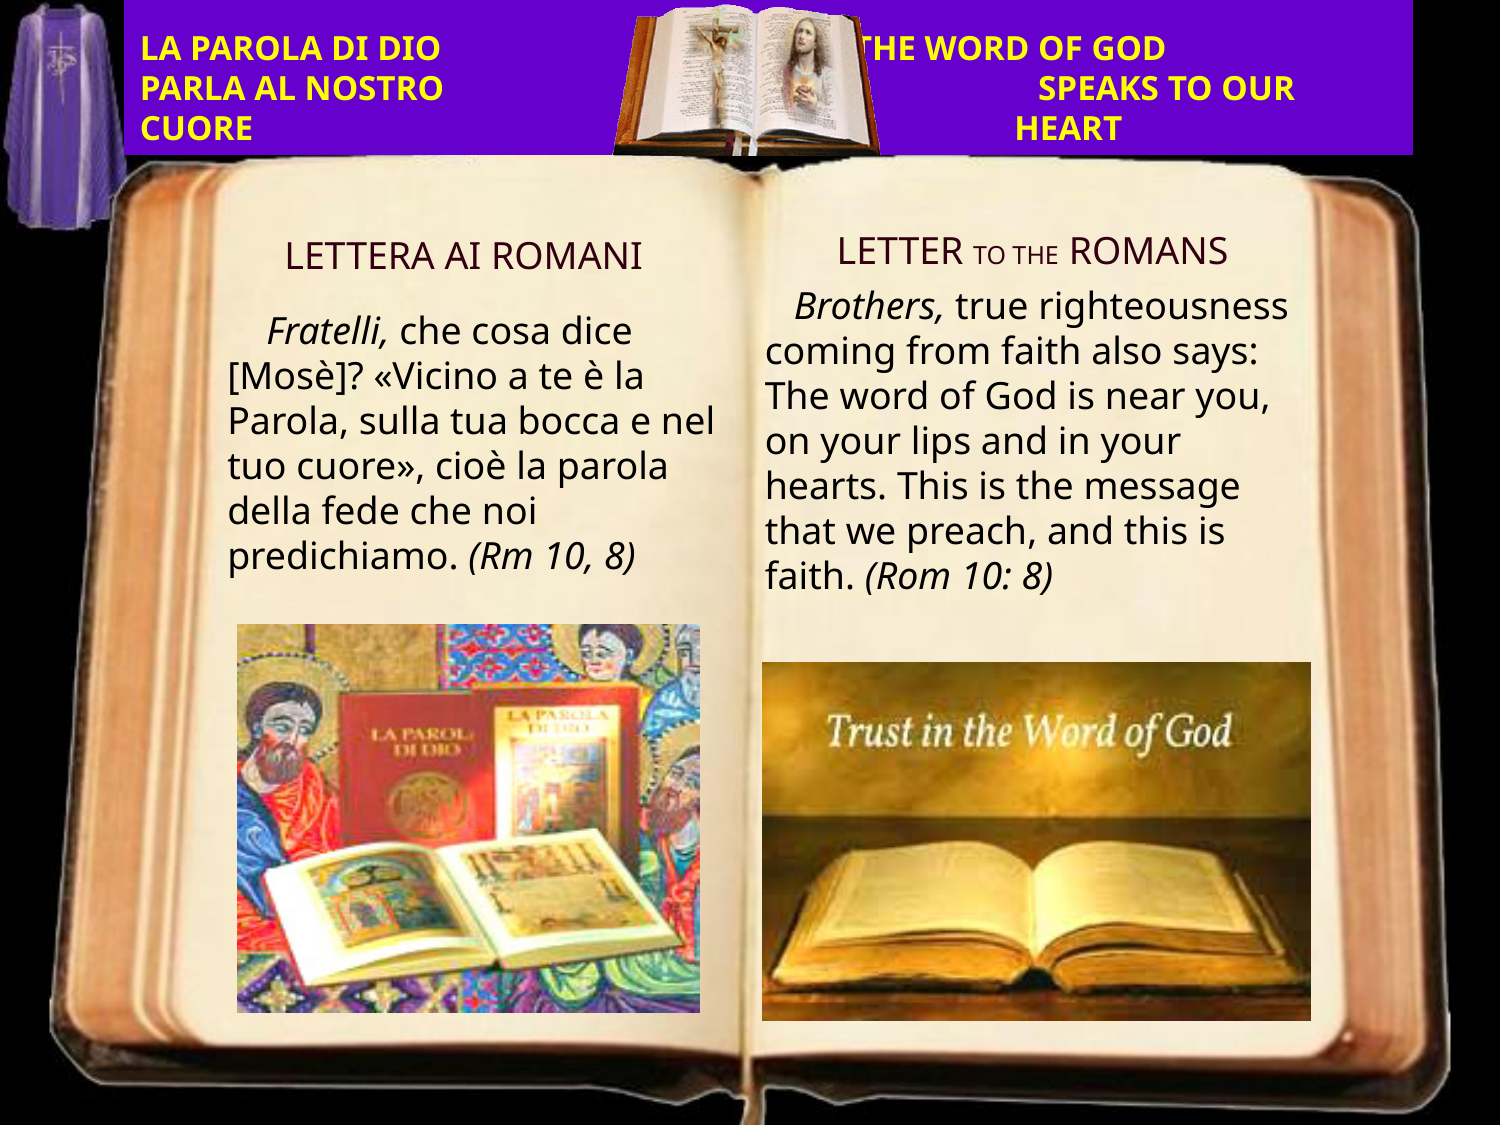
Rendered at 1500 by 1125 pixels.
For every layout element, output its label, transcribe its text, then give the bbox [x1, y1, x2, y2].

picture [0, 0, 1500, 1125]
text_box LA PAROLA DI DIO THE WORD OF GOD PARLA AL NOSTRO SPEAKS TO OUR CUORE HEART [888, 0, 1413, 155]
text_box LETTERA AI ROMANI [212, 224, 725, 285]
text_box Brothers, true righteousness coming from faith also says: The word of God is near you, on your lips and in your hearts. This is the message that we preach, and this is faith. (Rom 10: 8) [750, 274, 1313, 605]
title LETTER TO THE ROMANS [750, 212, 1325, 288]
text_box Fratelli, che cosa dice [Mosè]? «Vicino a te è la Parola, sulla tua bocca e nel tuo cuore», cioè la parola della fede che noi predichiamo. (Rm 10, 8) [212, 299, 750, 585]
text_box LA PAROLA DI DIO THE WORD OF GOD PARLA AL NOSTRO SPEAKS TO OUR CUORE HEART [124, 0, 612, 155]
